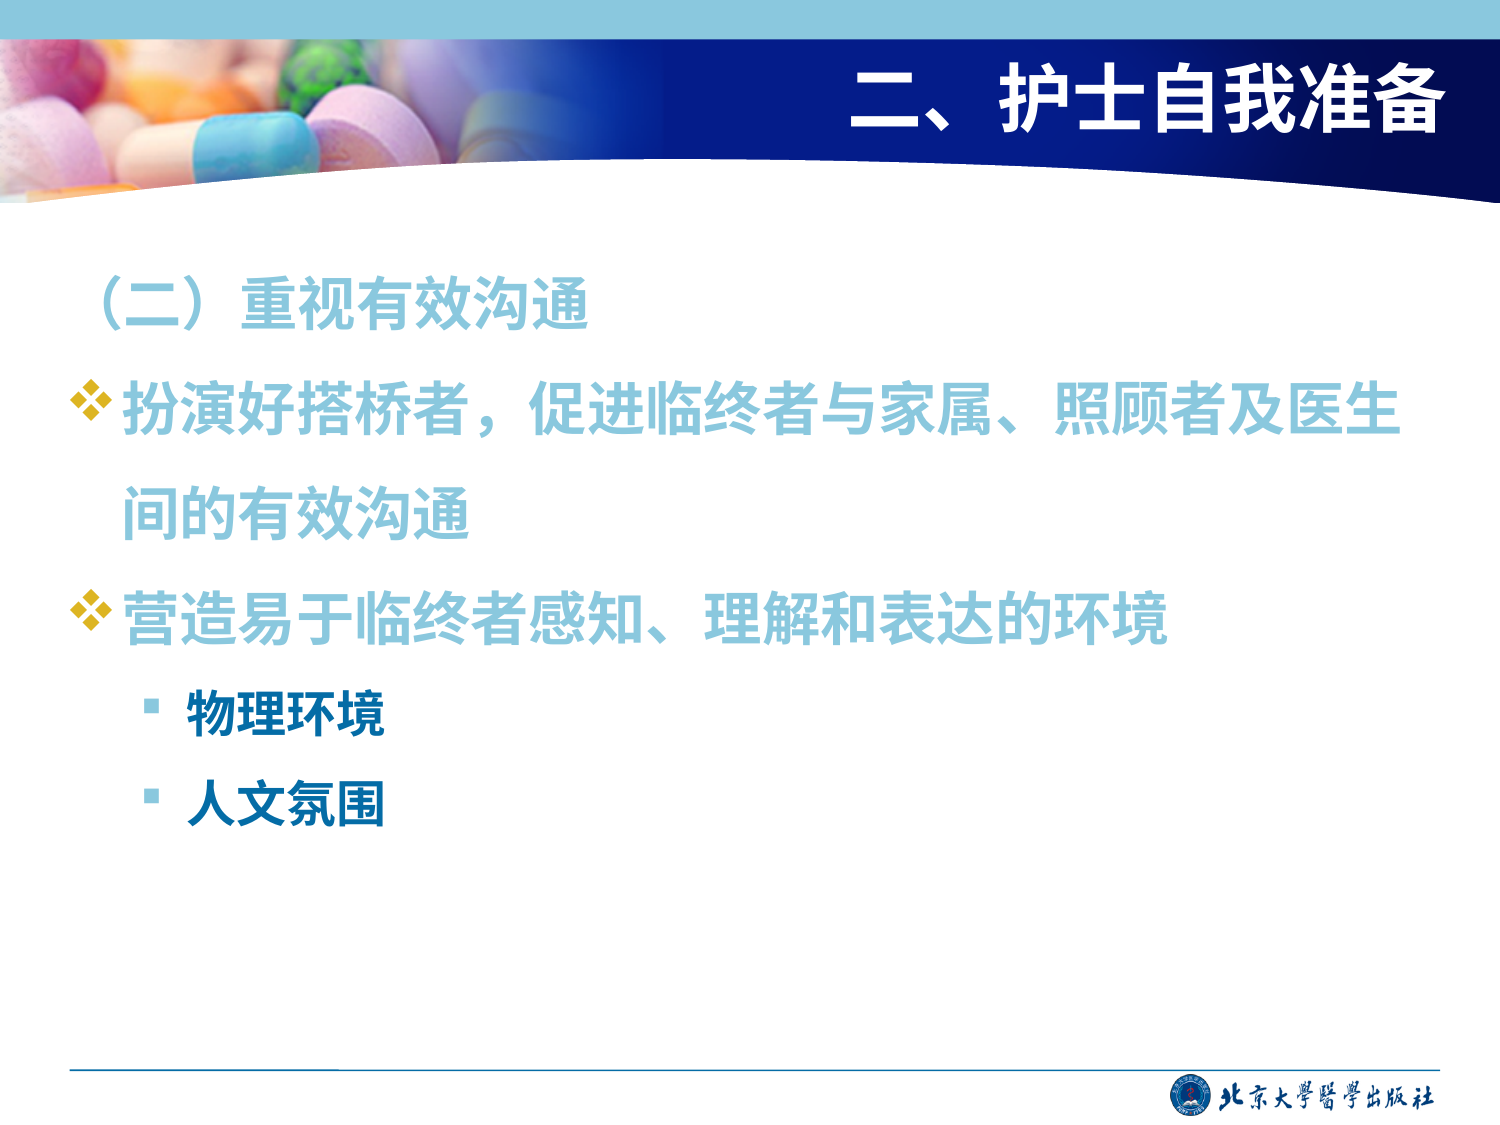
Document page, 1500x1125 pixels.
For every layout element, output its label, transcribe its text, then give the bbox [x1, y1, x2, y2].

list （二）重视有效沟通 扮演好搭桥者，促进临终者与家属、照顾者及医生间的有效沟通 营造易于临终者感知、理解和表达的环境 物理环境 人文氛围 [49, 224, 1463, 1026]
picture [0, 40, 1500, 203]
title 二、护士自我准备 [137, 49, 1463, 143]
picture [1170, 1074, 1436, 1118]
